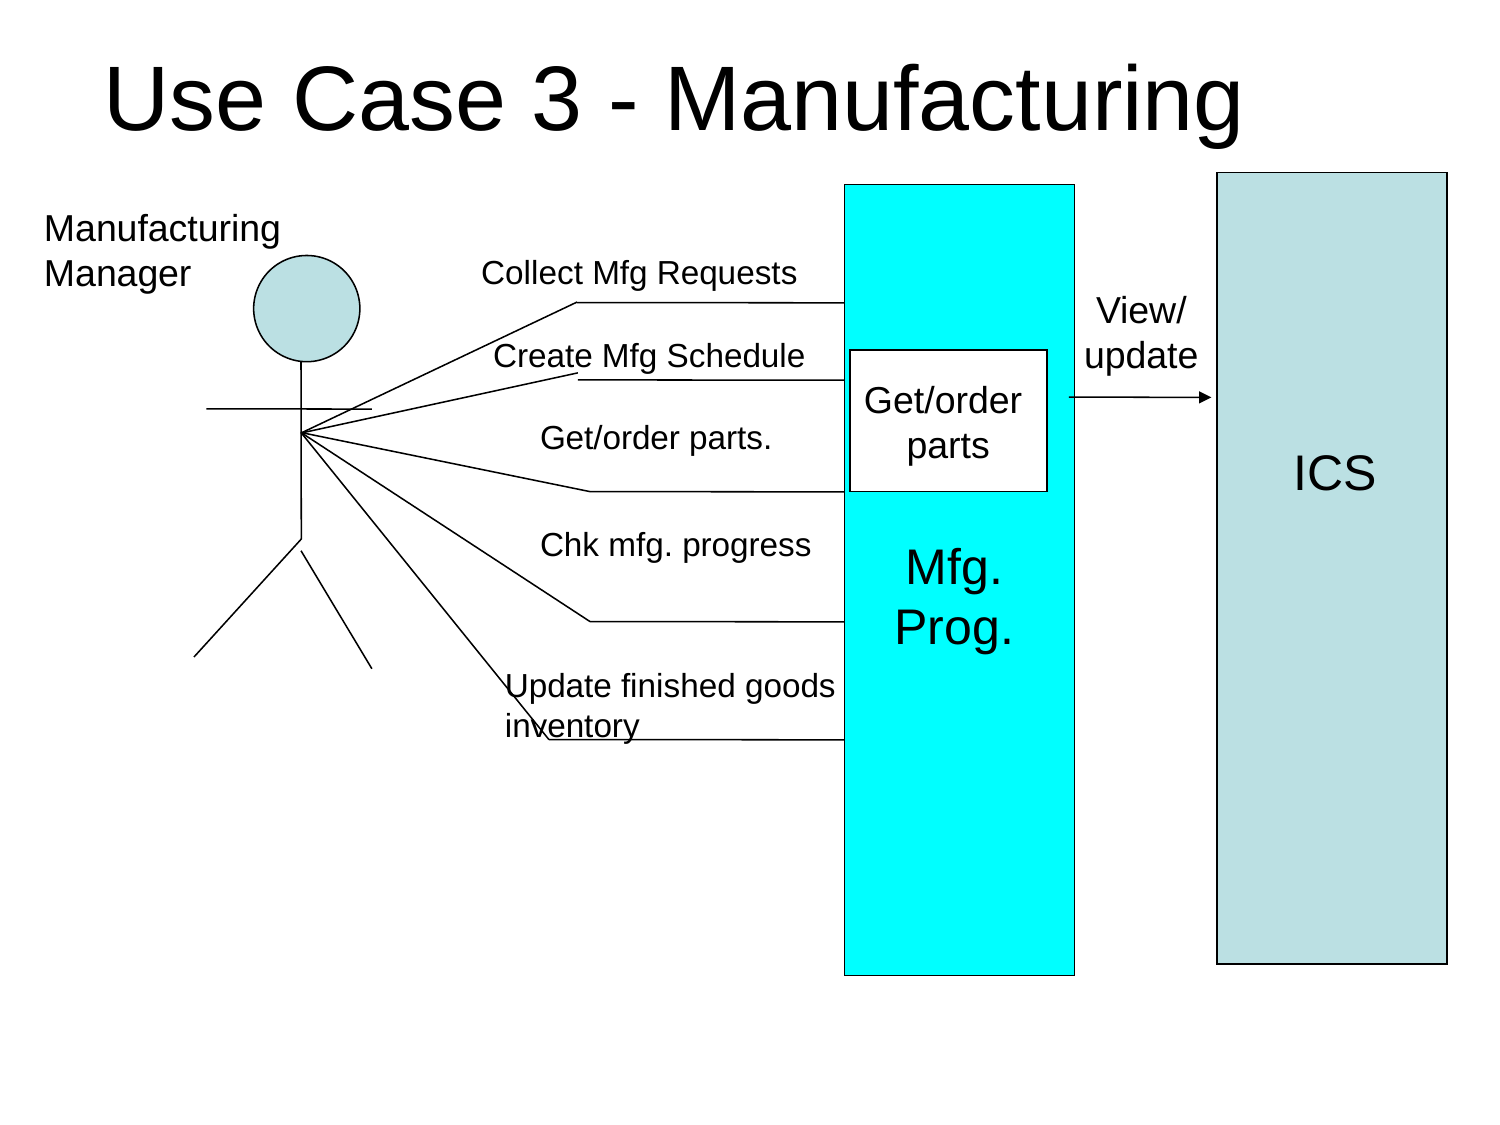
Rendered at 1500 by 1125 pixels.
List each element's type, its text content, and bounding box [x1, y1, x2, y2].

text_box Mfg. Prog. [856, 527, 1054, 663]
text_box [1068, 391, 1212, 404]
text_box Update finished goods inventory [490, 656, 844, 753]
text_box Chk mfg. progress [525, 515, 844, 632]
text_box [1216, 172, 1447, 965]
text_box View/ update [1069, 278, 1214, 385]
text_box Get/order parts [849, 350, 1047, 492]
title Use Case 3 - Manufacturing [0, 0, 1351, 172]
text_box Create Mfg Schedule [478, 326, 844, 382]
text_box Manufacturing Manager [29, 196, 301, 302]
text_box [844, 184, 1075, 976]
text_box ICS [1234, 432, 1436, 508]
text_box [253, 255, 360, 362]
text_box Collect Mfg Requests [466, 243, 844, 299]
text_box [0, 45, 1319, 244]
text_box Get/order parts. [525, 408, 844, 464]
